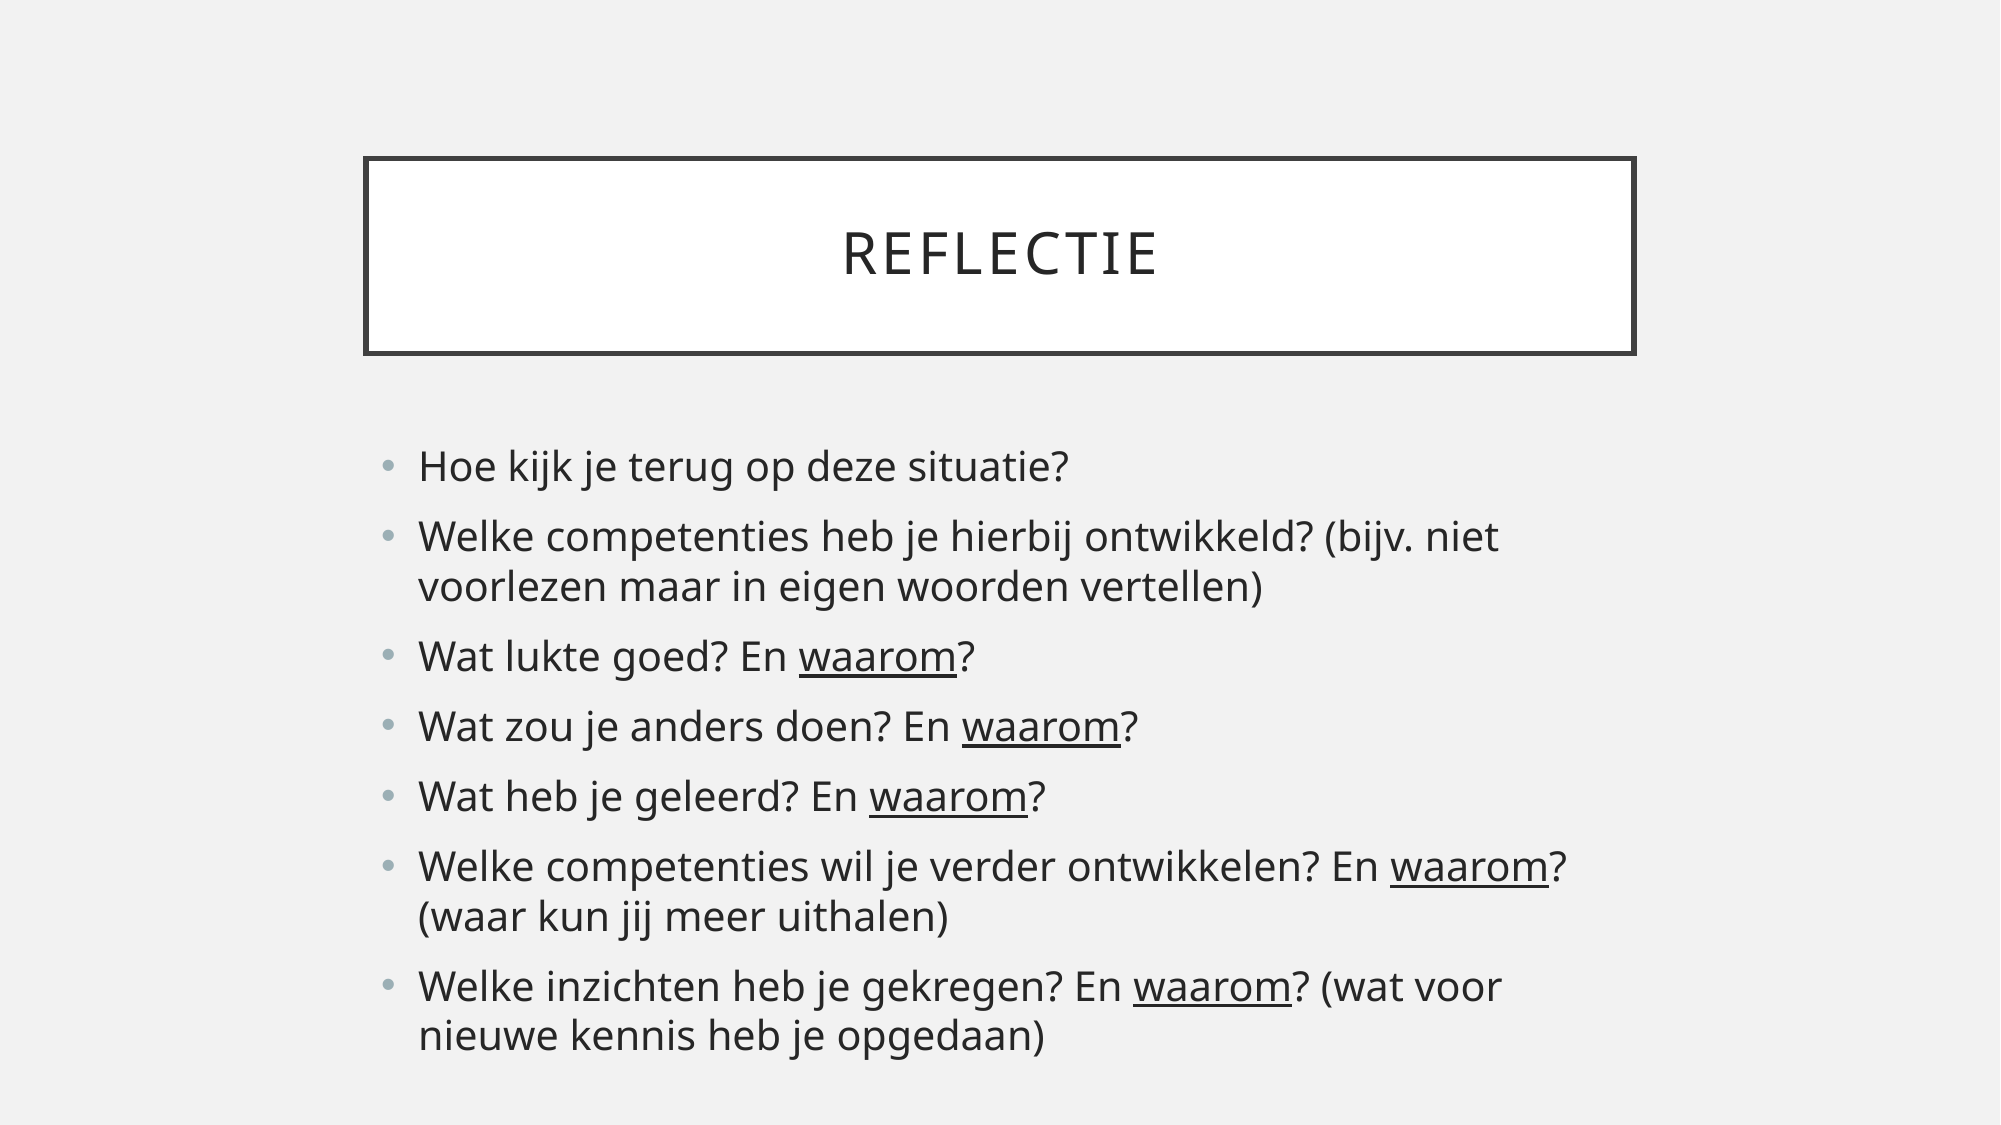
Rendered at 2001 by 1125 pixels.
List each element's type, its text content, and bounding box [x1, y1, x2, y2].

list Hoe kijk je terug op deze situatie? Welke competenties heb je hierbij ontwikkeld? (bijv. niet voorlezen maar in eigen woorden vertellen) Wat lukte goed? En waarom? Wat zou je anders doen? En waarom? Wat heb je geleerd? En waarom? Welke competenties wil je verder ontwikkelen? En waarom? (waar kun jij meer uithalen) Welke inzichten heb je gekregen? En waarom? (wat voor nieuwe kennis heb je opgedaan) [366, 432, 1634, 1071]
title reflectie [363, 156, 1637, 356]
